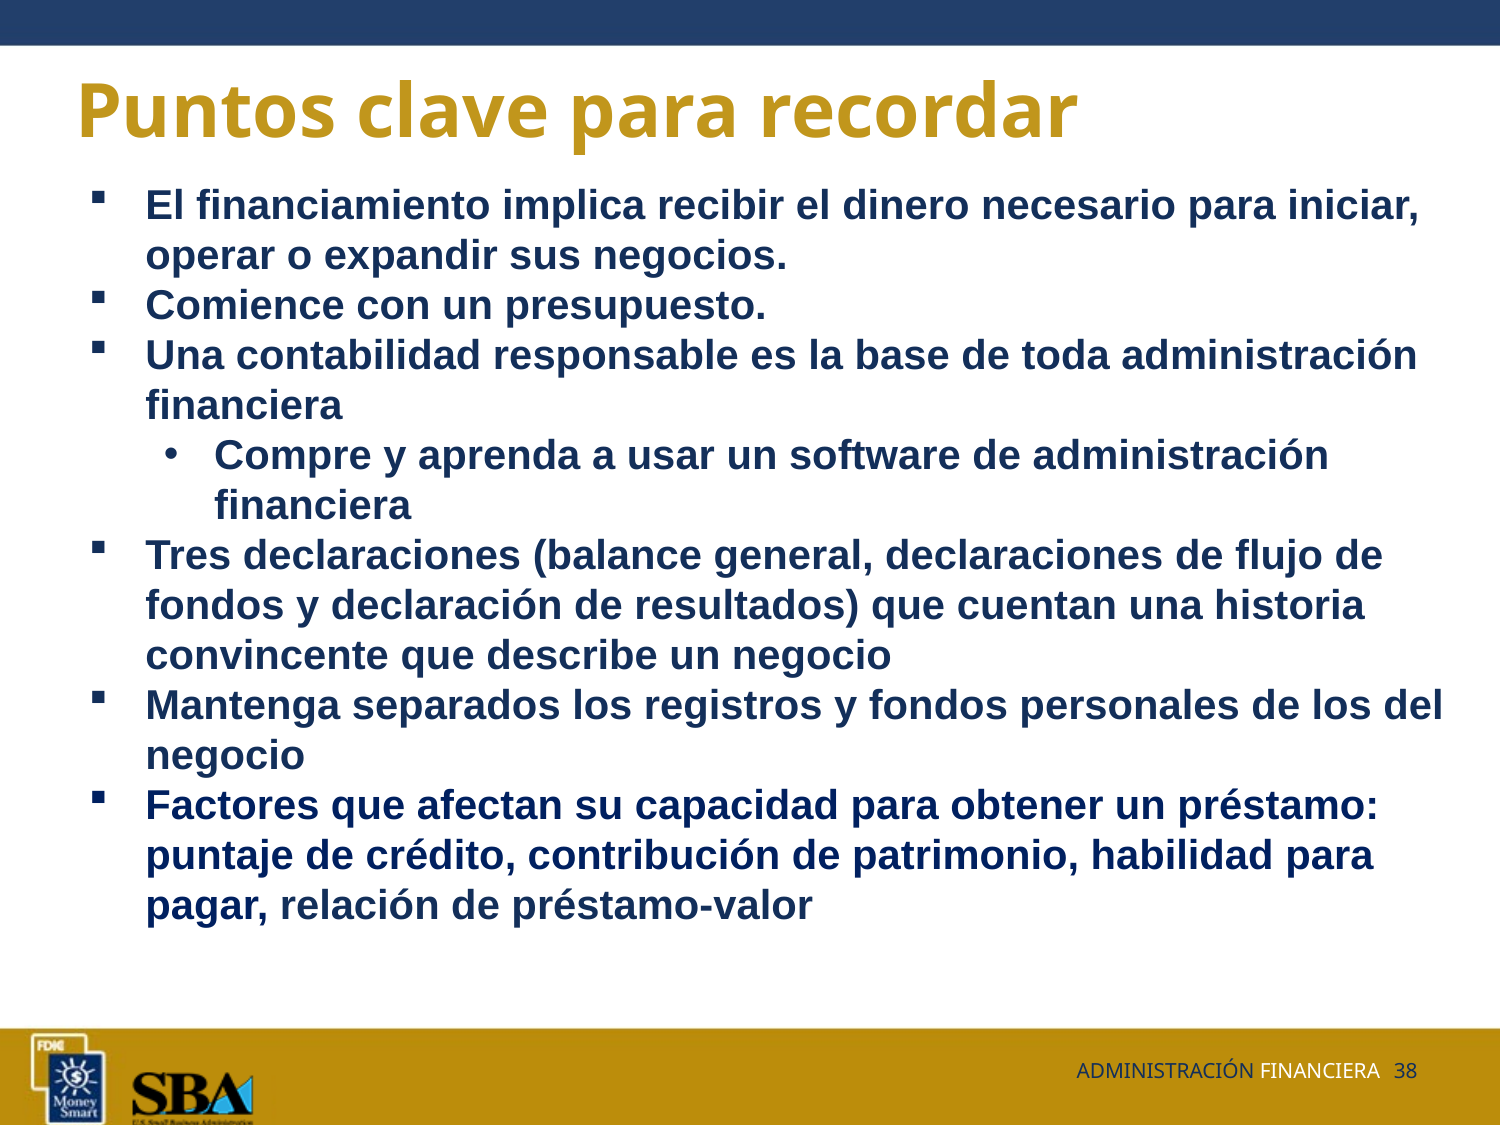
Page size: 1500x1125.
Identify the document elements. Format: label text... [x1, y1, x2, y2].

picture [0, 0, 1500, 1125]
title Puntos clave para recordar [75, 62, 1425, 163]
list El financiamiento implica recibir el dinero necesario para iniciar, operar o expandir sus negocios. Comience con un presupuesto. Una contabilidad responsable es la base de toda administración financiera Compre y aprenda a usar un software de administración financiera Tres declaraciones (balance general, declaraciones de flujo de fondos y declaración de resultados) que cuentan una historia convincente que describe un negocio Mantenga separados los registros y fondos personales de los del negocio Factores que afectan su capacidad para obtener un préstamo: puntaje de crédito, contribución de patrimonio, habilidad para pagar, relación de préstamo-valor [89, 177, 1445, 1017]
